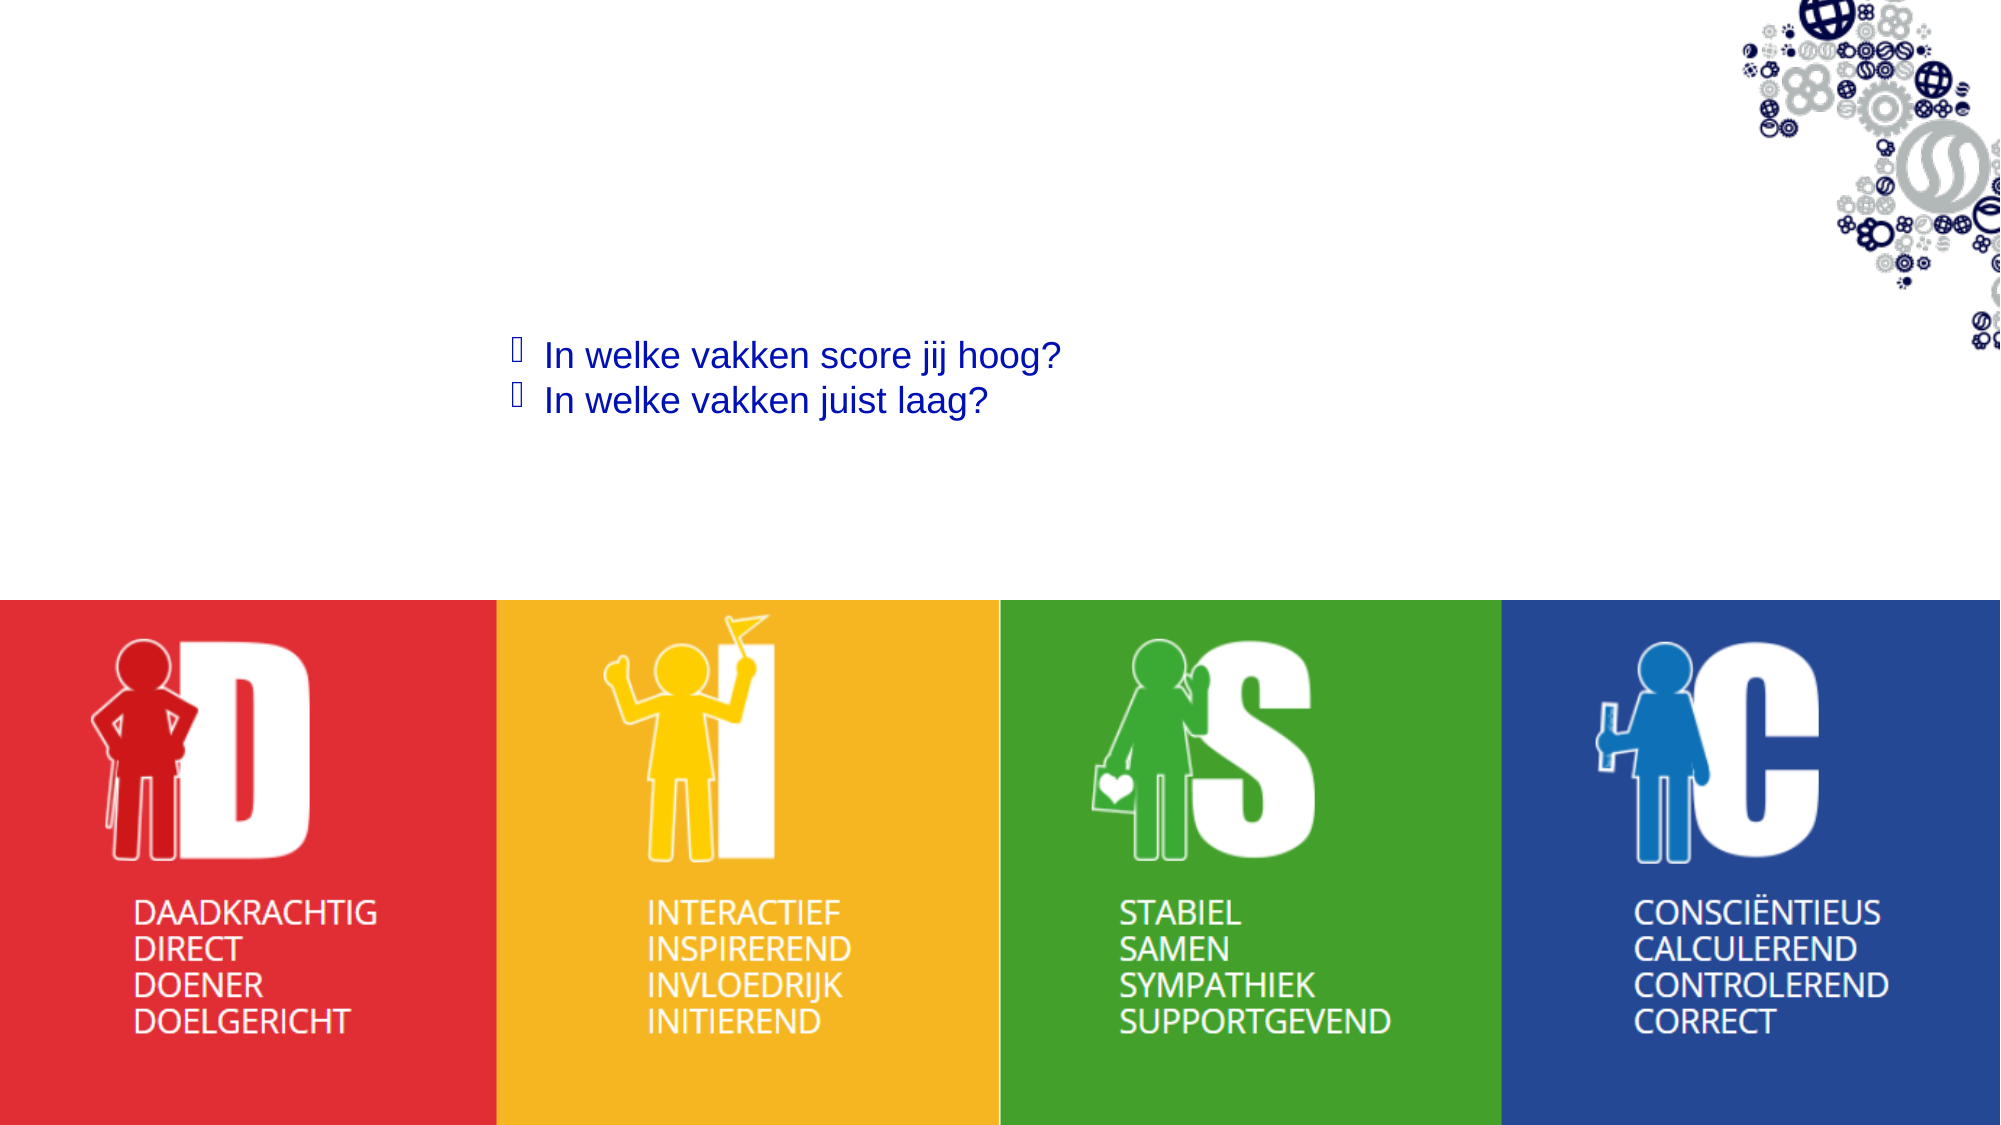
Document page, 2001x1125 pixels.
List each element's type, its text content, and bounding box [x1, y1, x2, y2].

picture [0, 0, 2000, 1125]
list In welke vakken score jij hoog? In welke vakken juist laag? [497, 331, 1580, 600]
